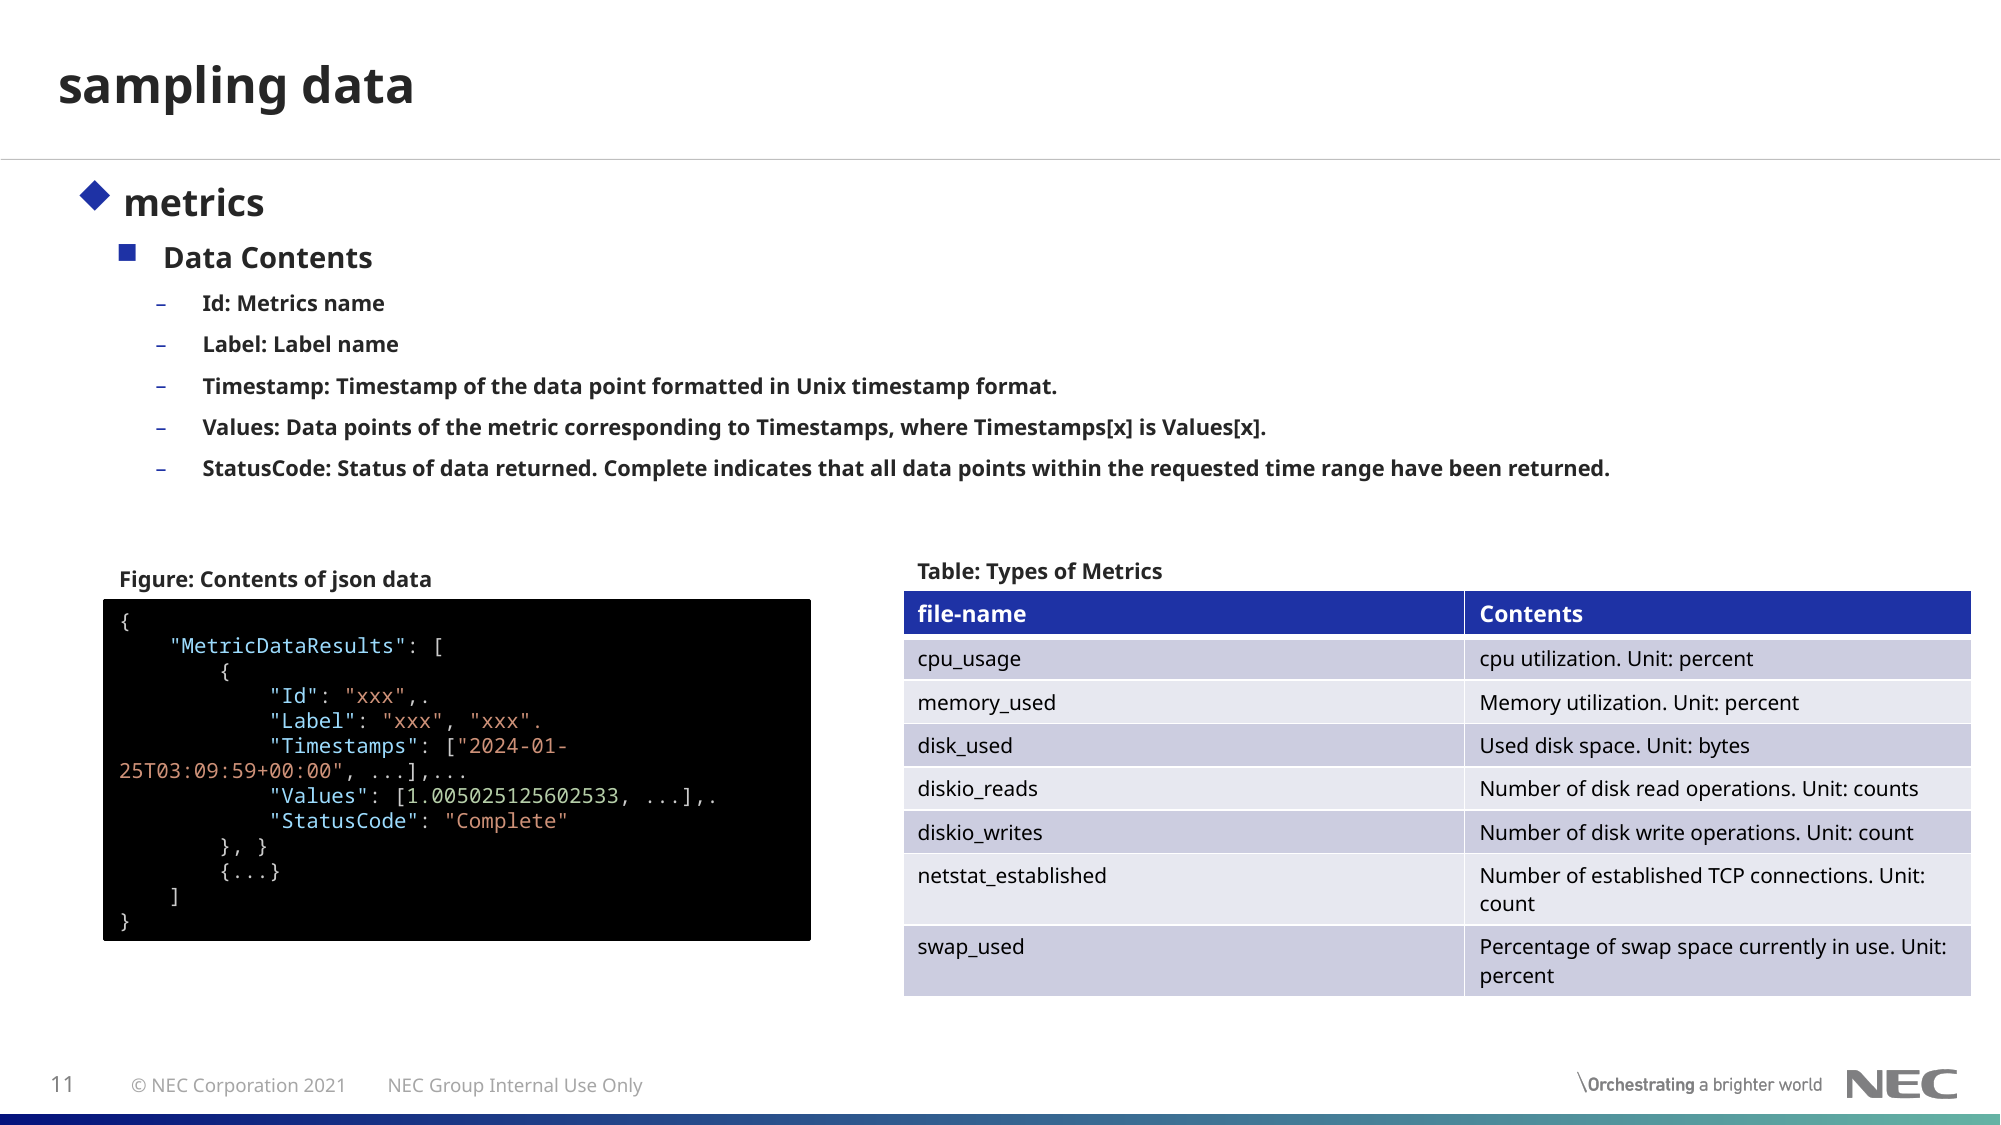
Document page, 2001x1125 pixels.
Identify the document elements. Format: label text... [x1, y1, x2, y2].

table_cell cpu_usage [904, 640, 1464, 679]
table_header file-name [904, 591, 1464, 634]
table_cell swap_used [904, 926, 1464, 996]
picture [0, 0, 2001, 1125]
text_box metrics Data Contents Id: Metrics name Label: Label name Timestamp: Timestamp of the data point formatted in Unix timestamp format. Values: Data points of the metric corresponding to Timestamps, where Timestamps[x] is Values[x]. StatusCode: Status of data returned. Complete indicates that all data points within the requested time range have been returned. [43, 166, 1957, 1012]
table_cell netstat_established [904, 854, 1464, 924]
table_cell cpu utilization. Unit: percent [1465, 640, 1971, 679]
table_cell memory_used [904, 681, 1464, 723]
table_cell Percentage of swap space currently in use. Unit: percent [1465, 926, 1971, 996]
text_box Figure: Contents of json data [104, 558, 537, 600]
table_cell diskio_reads [904, 768, 1464, 809]
text_box { "MetricDataResults": [ { "Id": "xxx",. "Label": "xxx", "xxx". "Timestamps": ["2024-01-25T03:09:59+00:00", ...],... "Values": [1.005025125602533, ...],. "StatusCode": "Complete" }, } {...} ] } [103, 599, 811, 941]
table_cell Memory utilization. Unit: percent [1465, 681, 1971, 723]
table_cell Used disk space. Unit: bytes [1465, 724, 1971, 766]
table_cell Number of established TCP connections. Unit: count [1465, 854, 1971, 924]
table_cell disk_used [904, 724, 1464, 766]
table_header Contents [1465, 591, 1971, 634]
table_cell Number of disk read operations. Unit: counts [1465, 768, 1971, 809]
text_box Table: Types of Metrics [902, 550, 1336, 592]
table_cell diskio_writes [904, 811, 1464, 853]
title sampling data [43, 33, 1957, 135]
table_cell Number of disk write operations. Unit: count [1465, 811, 1971, 853]
